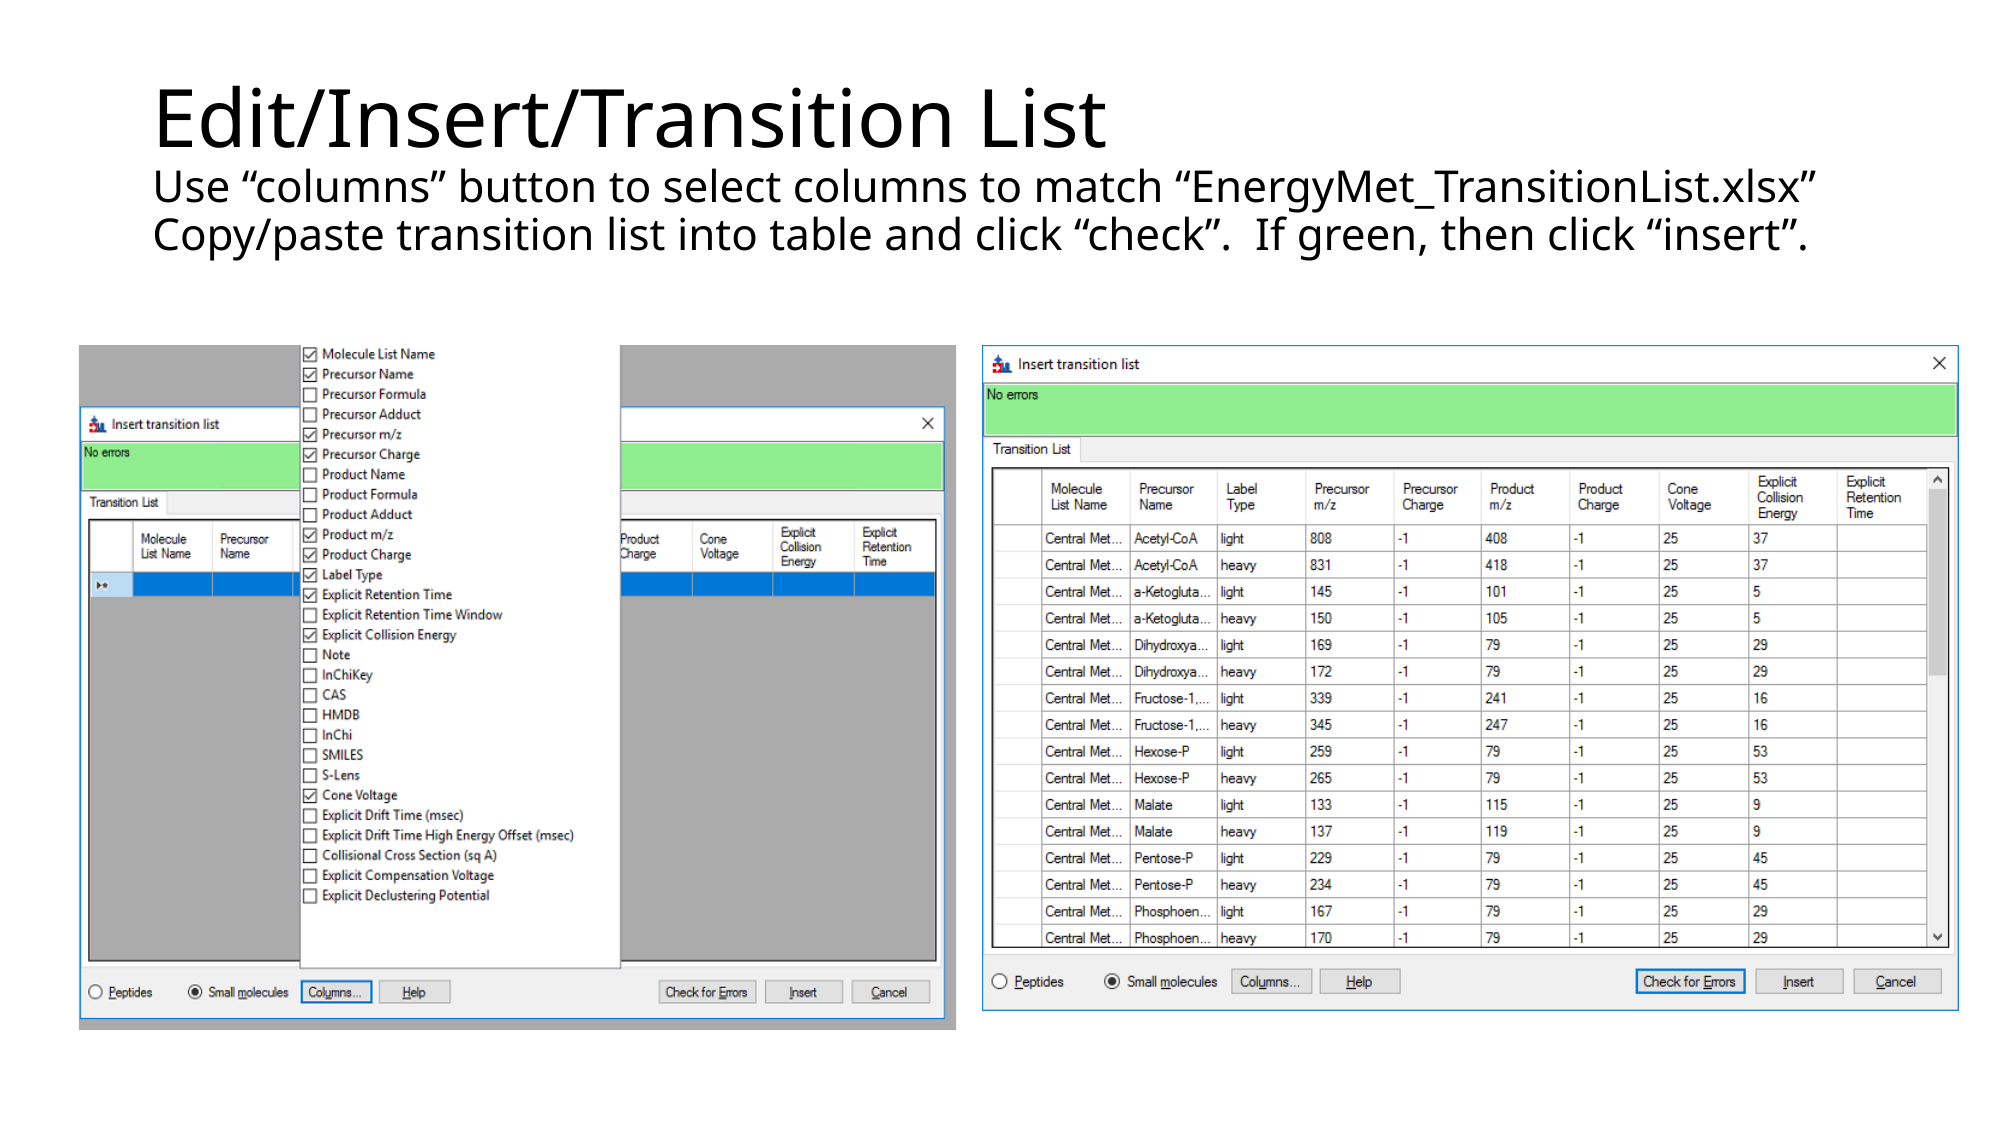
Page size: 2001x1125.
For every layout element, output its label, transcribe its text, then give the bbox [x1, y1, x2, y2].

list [78, 345, 957, 1030]
picture [982, 345, 1959, 1011]
title Edit/Insert/Transition List Use “columns” button to select columns to match “EnergyMet_TransitionList.xlsx” Copy/paste transition list into table and click “check”. If green, then click “insert”. [137, 59, 1863, 278]
